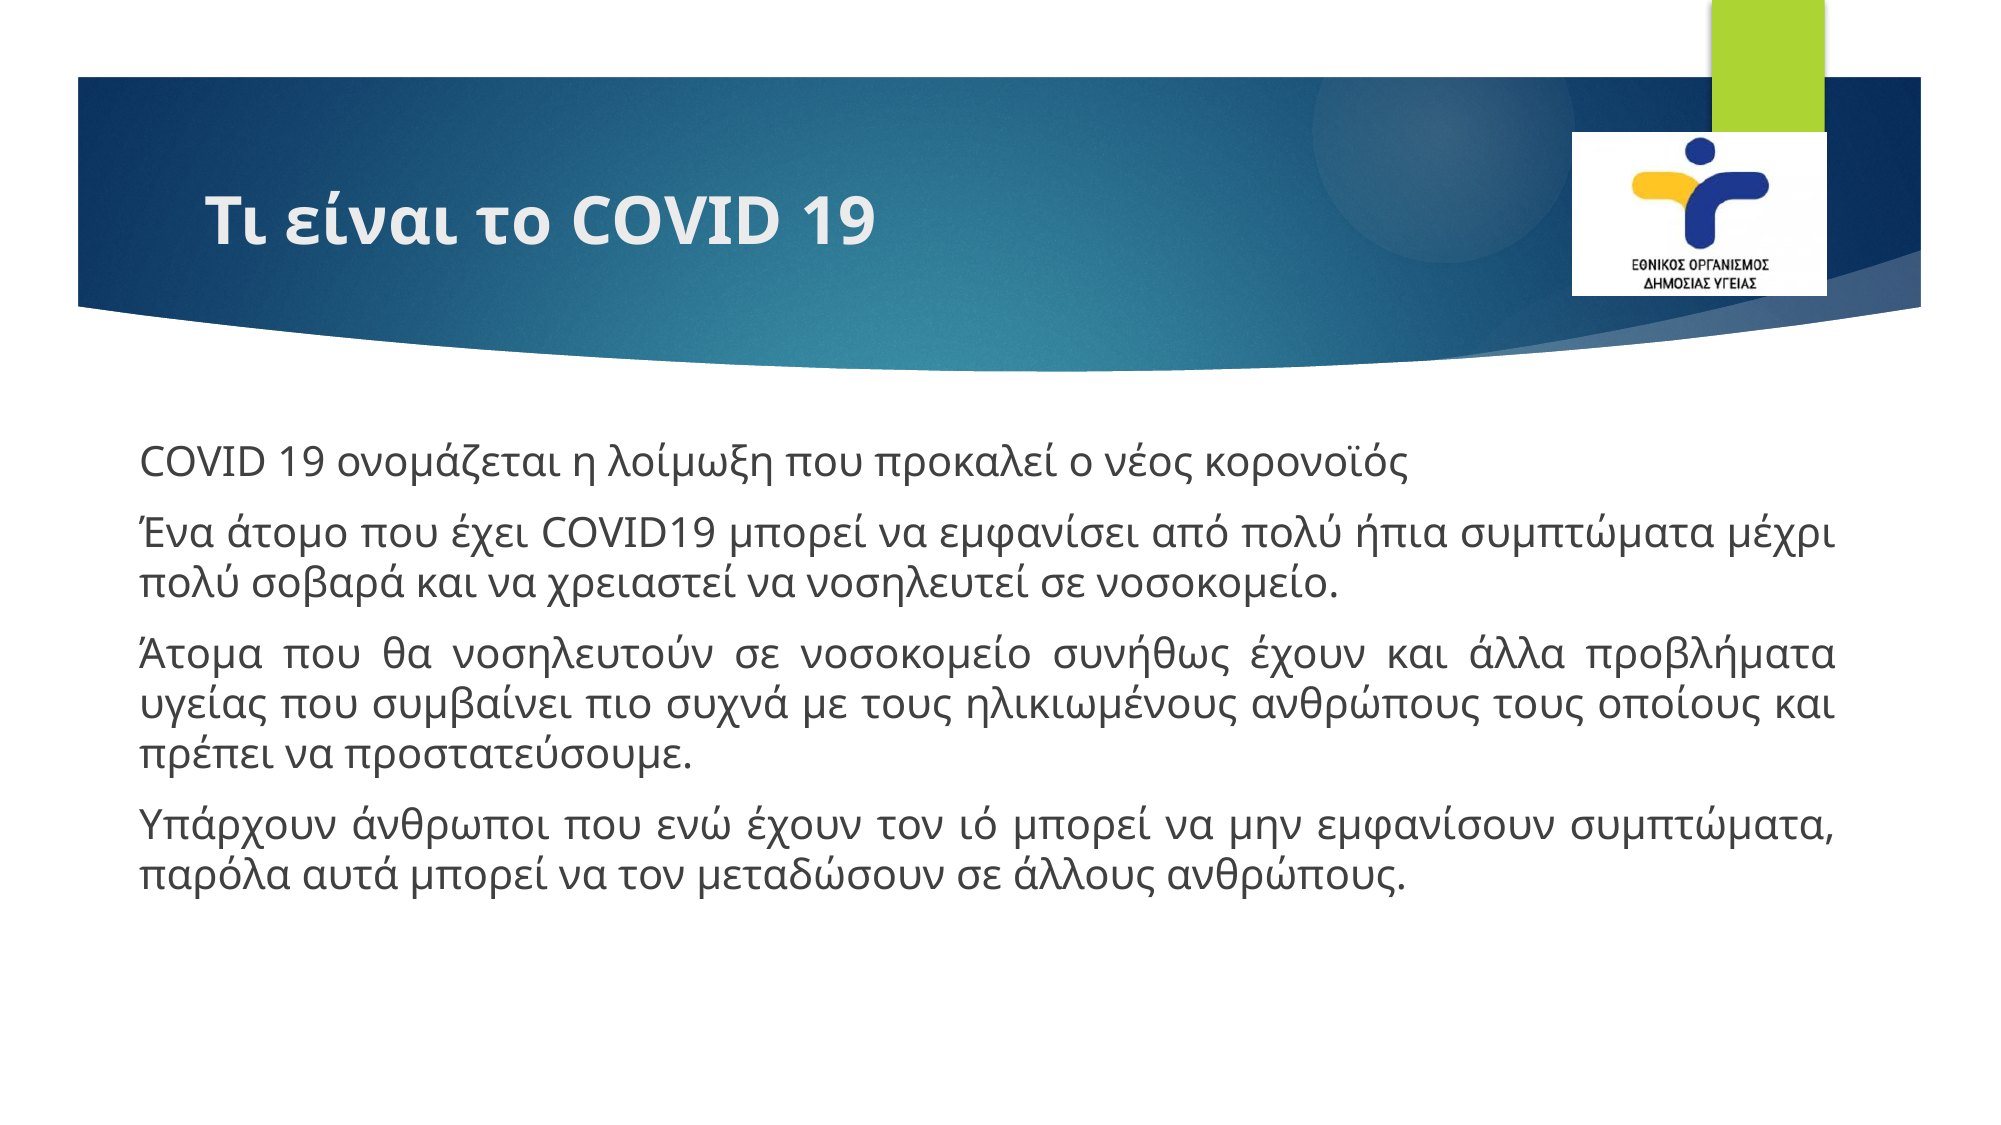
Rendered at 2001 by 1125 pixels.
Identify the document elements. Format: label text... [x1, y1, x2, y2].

picture [1571, 131, 1827, 296]
title Τι είναι το COVID 19 [189, 159, 1566, 276]
list COVID 19 ονομάζεται η λοίμωξη που προκαλεί ο νέος κορονοϊός Ένα άτομο που έχει COVID19 μπορεί να εμφανίσει από πολύ ήπια συμπτώματα μέχρι πολύ σοβαρά και να χρειαστεί να νοσηλευτεί σε νοσοκομείο. Άτομα που θα νοσηλευτούν σε νοσοκομείο συνήθως έχουν και άλλα προβλήματα υγείας που συμβαίνει πιο συχνά με τους ηλικιωμένους ανθρώπους τους οποίους και πρέπει να προστατεύσουμε. Υπάρχουν άνθρωποι που ενώ έχουν τον ιό μπορεί να μην εμφανίσουν συμπτώματα, παρόλα αυτά μπορεί να τον μεταδώσουν σε άλλους ανθρώπους. [124, 427, 1852, 1067]
